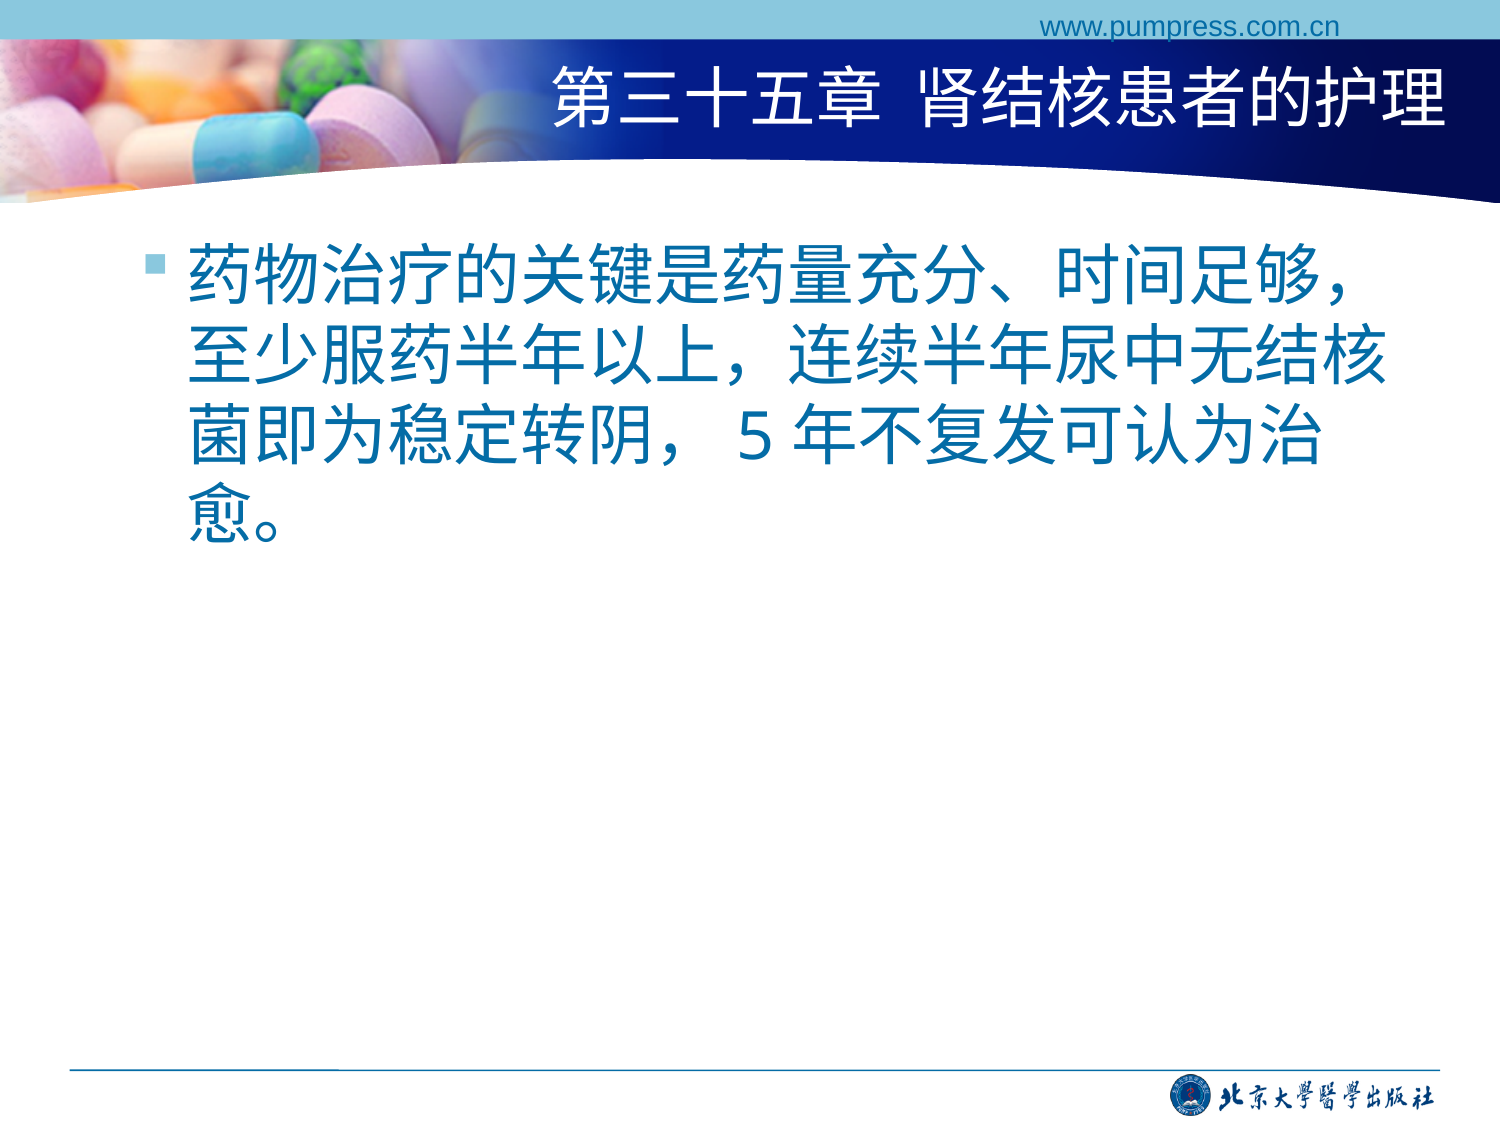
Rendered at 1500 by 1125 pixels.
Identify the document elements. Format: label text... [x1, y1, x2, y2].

title 第三十五章 肾结核患者的护理 [137, 49, 1463, 143]
slide_number www.pumpress.com.cn [1025, 0, 1463, 38]
picture [1170, 1074, 1436, 1118]
picture [0, 40, 1500, 203]
list 药物治疗的关键是药量充分、时间足够，至少服药半年以上，连续半年尿中无结核菌即为稳定转阴，5年不复发可认为治愈。 [49, 224, 1463, 1026]
